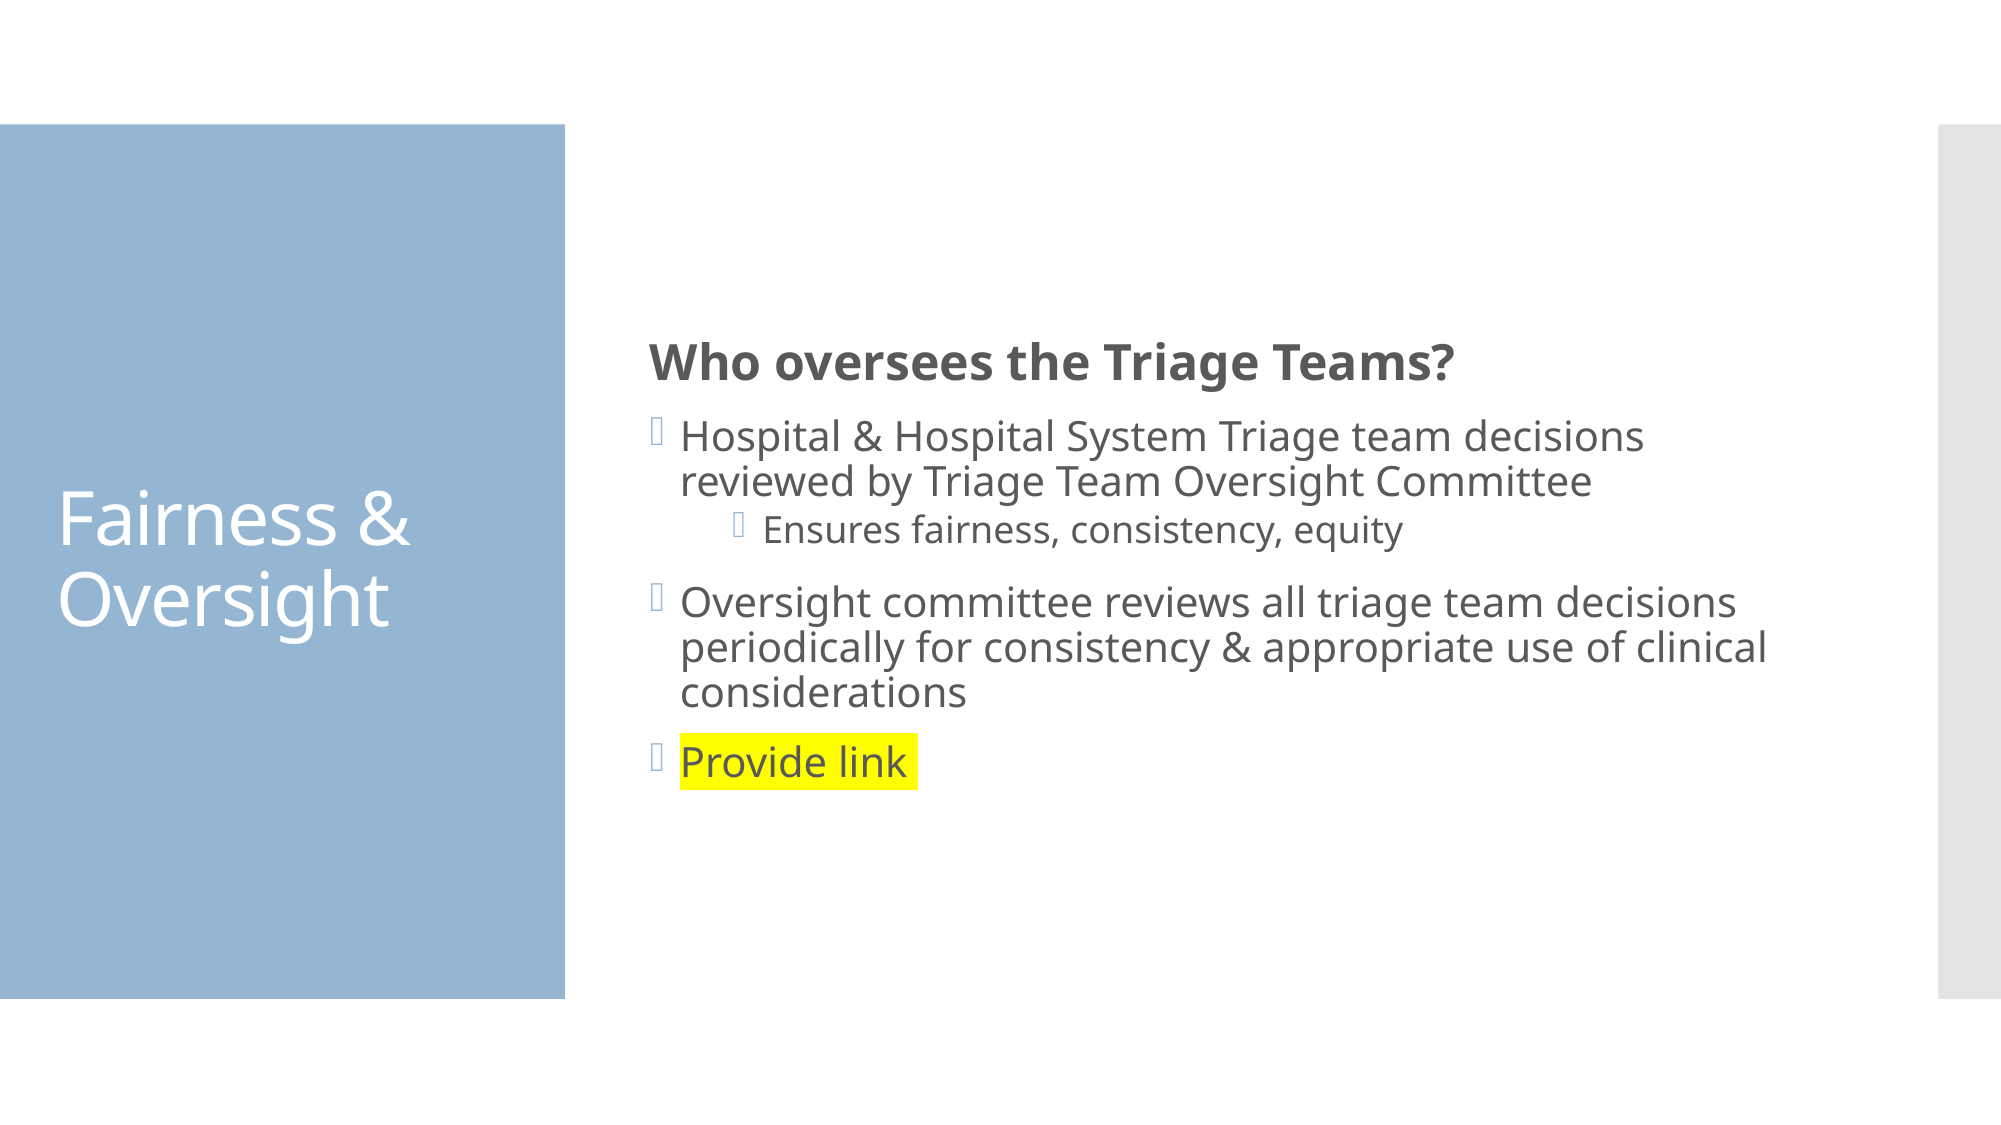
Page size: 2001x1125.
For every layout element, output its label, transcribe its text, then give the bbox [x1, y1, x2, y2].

list Who oversees the Triage Teams? Hospital & Hospital System Triage team decisions reviewed by Triage Team Oversight Committee Ensures fairness, consistency, equity Oversight committee reviews all triage team decisions periodically for consistency & appropriate use of clinical considerations Provide link [634, 141, 1835, 982]
title Fairness & Oversight [41, 184, 525, 940]
